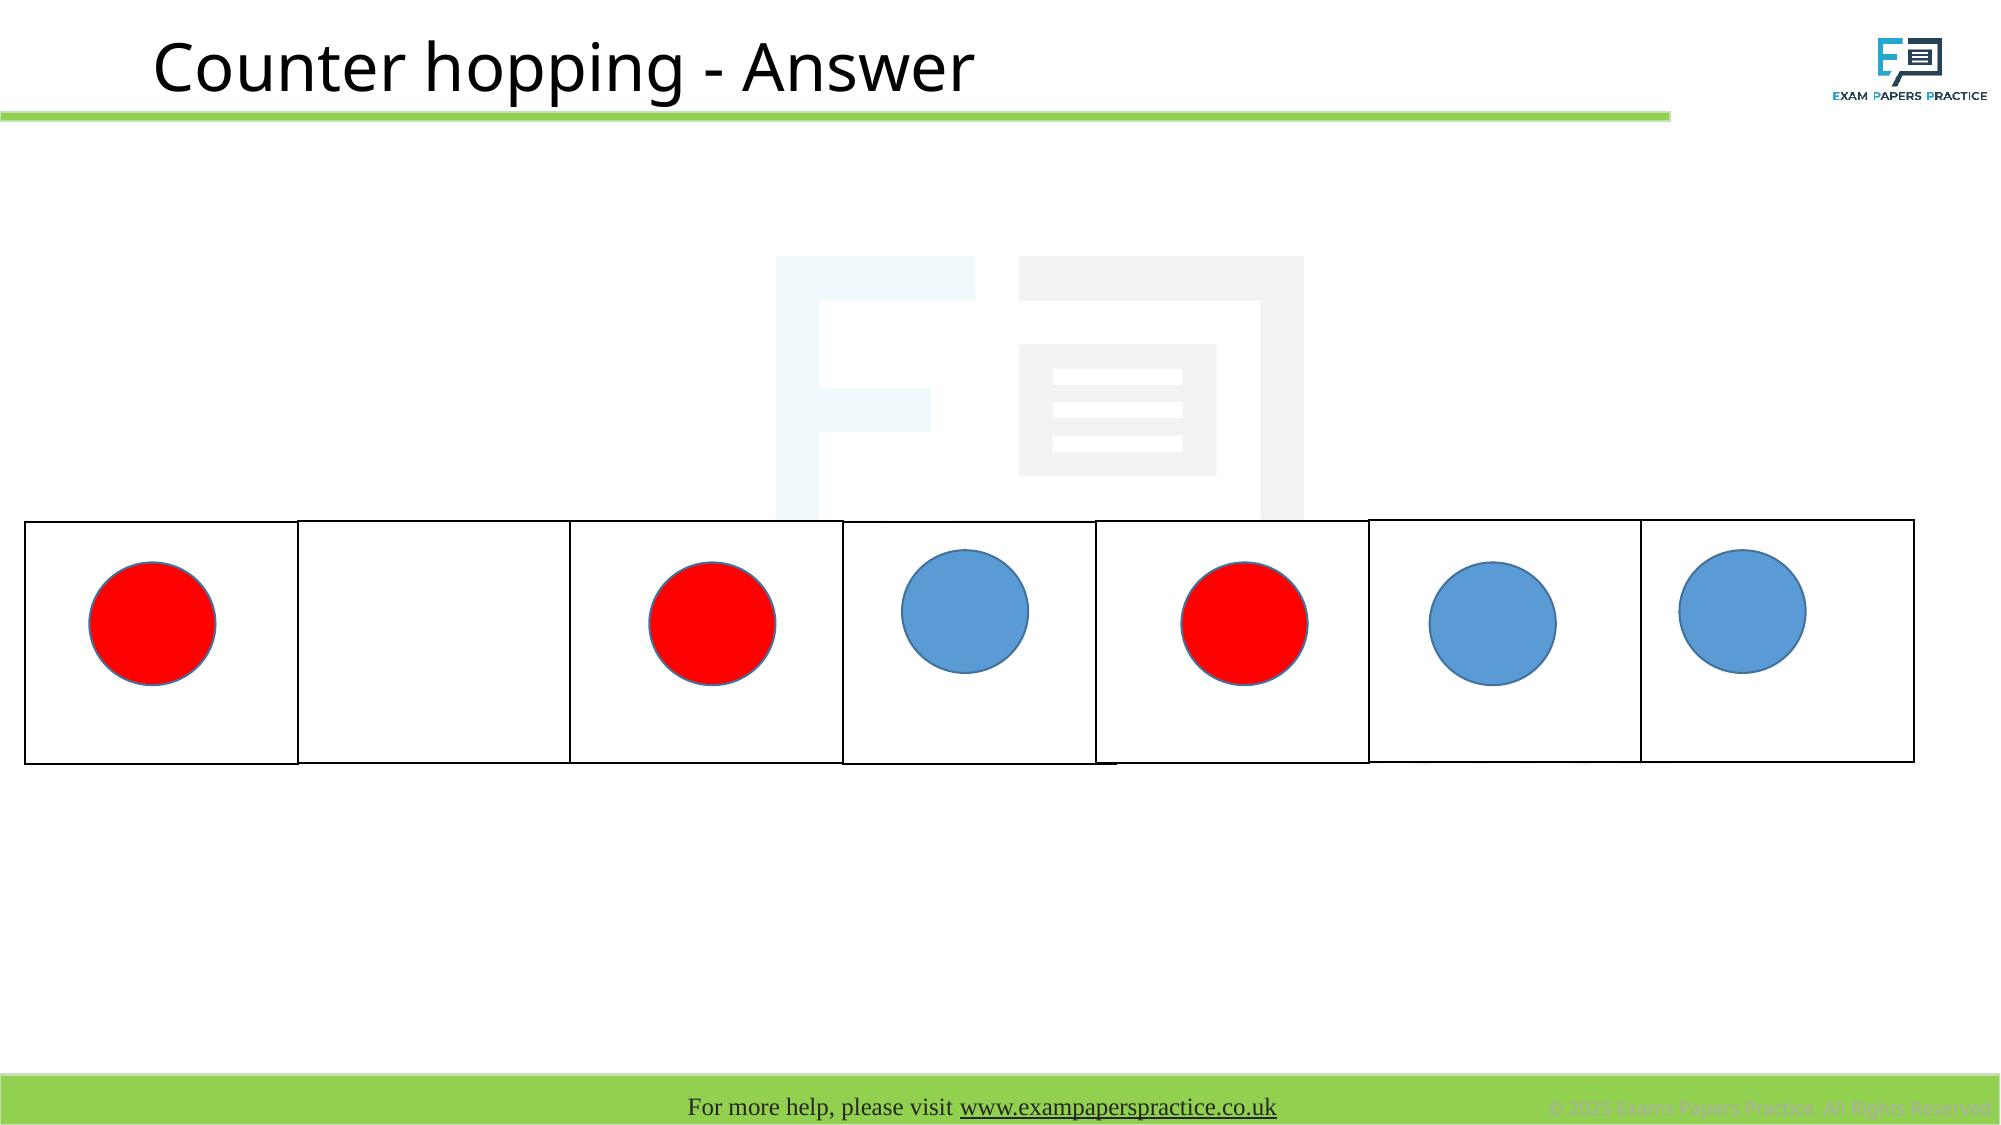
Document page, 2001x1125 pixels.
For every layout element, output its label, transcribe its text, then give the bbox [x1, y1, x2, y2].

text_box [1368, 519, 1640, 763]
text_box [900, 549, 1030, 674]
text_box [1095, 520, 1370, 764]
text_box [24, 521, 299, 765]
text_box [1180, 561, 1309, 687]
text_box [297, 520, 569, 764]
text_box [648, 561, 777, 687]
text_box [1678, 549, 1807, 674]
text_box [88, 561, 217, 687]
text_box [1428, 561, 1557, 687]
text_box [569, 520, 844, 764]
text_box [1640, 519, 1915, 763]
text_box [842, 521, 1117, 765]
title Counter hopping - Answer [137, 65, 1863, 75]
